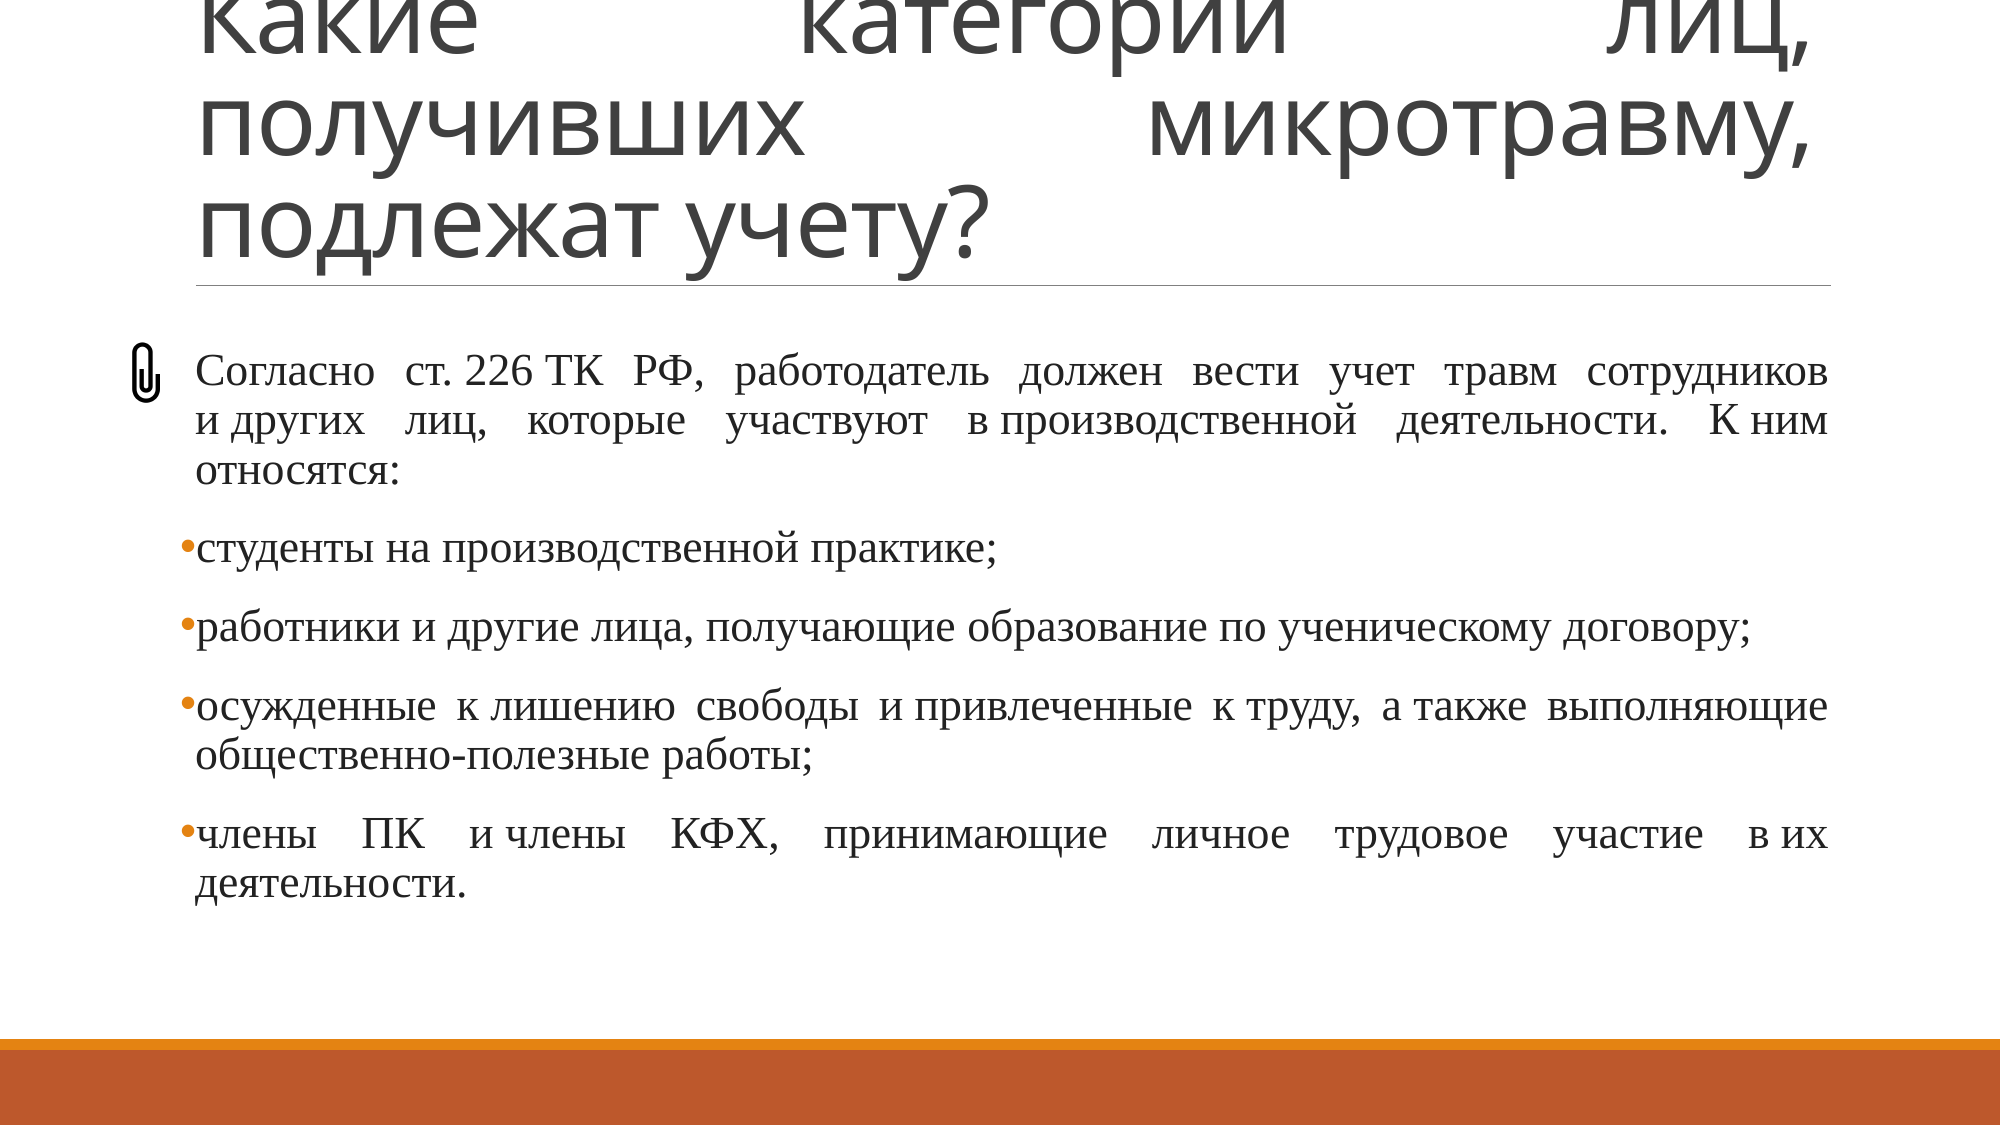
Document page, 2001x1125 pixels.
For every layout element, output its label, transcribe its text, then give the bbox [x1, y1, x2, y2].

list Согласно ст. 226 ТК РФ, работодатель должен вести учет травм сотрудников и других лиц, которые участвуют в производственной деятельности. К ним относятся: студенты на производственной практике; работники и другие лица, получающие образование по ученическому договору; осужденные к лишению свободы и привлеченные к труду, а также выполняющие общественно-полезные работы; члены ПК и члены КФХ, принимающие личное трудовое участие в их деятельности. [180, 338, 1830, 999]
picture [111, 337, 181, 408]
title Какие категории лиц, получивших микротравму, подлежат учету? [180, 47, 1830, 285]
